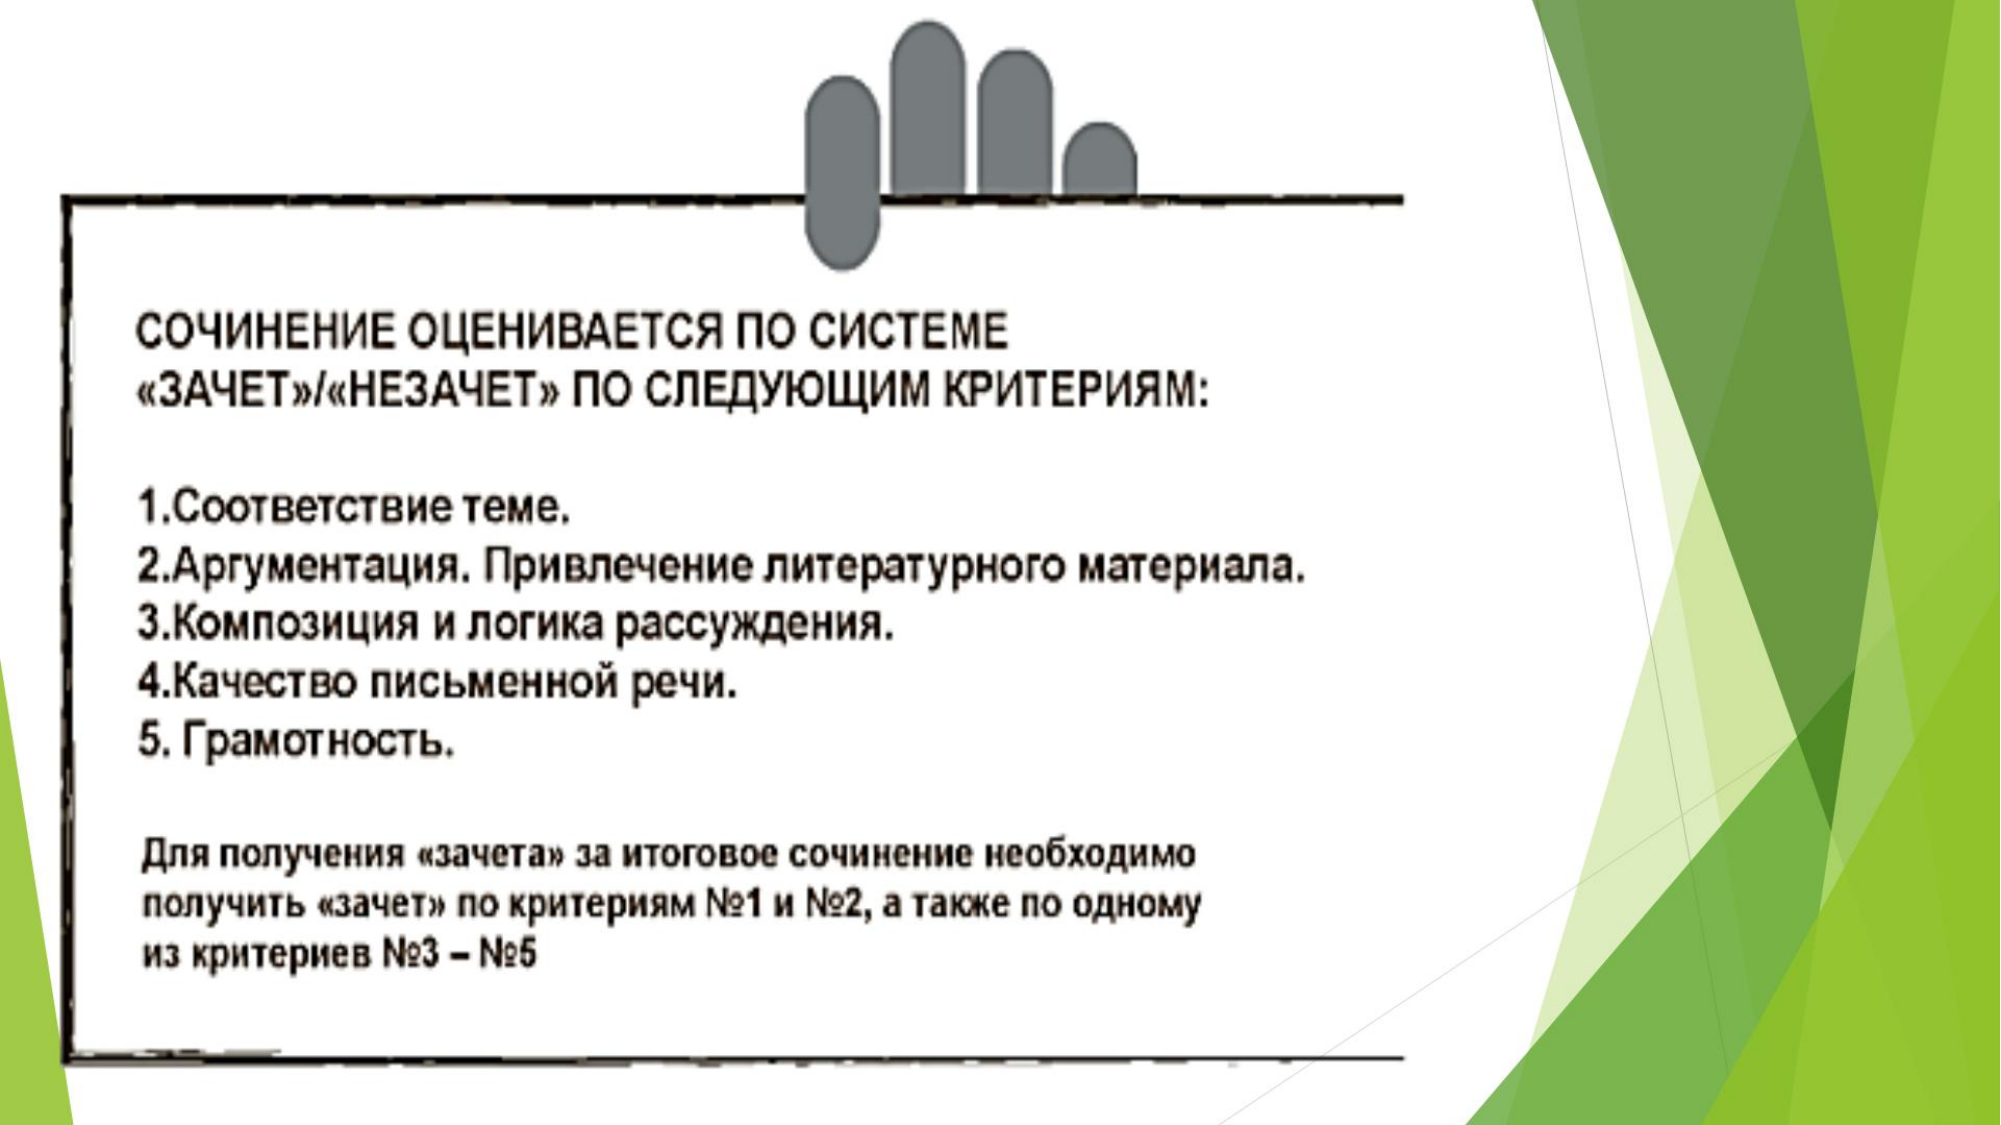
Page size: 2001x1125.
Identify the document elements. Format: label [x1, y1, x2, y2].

text_box [0, 0, 2000, 1125]
